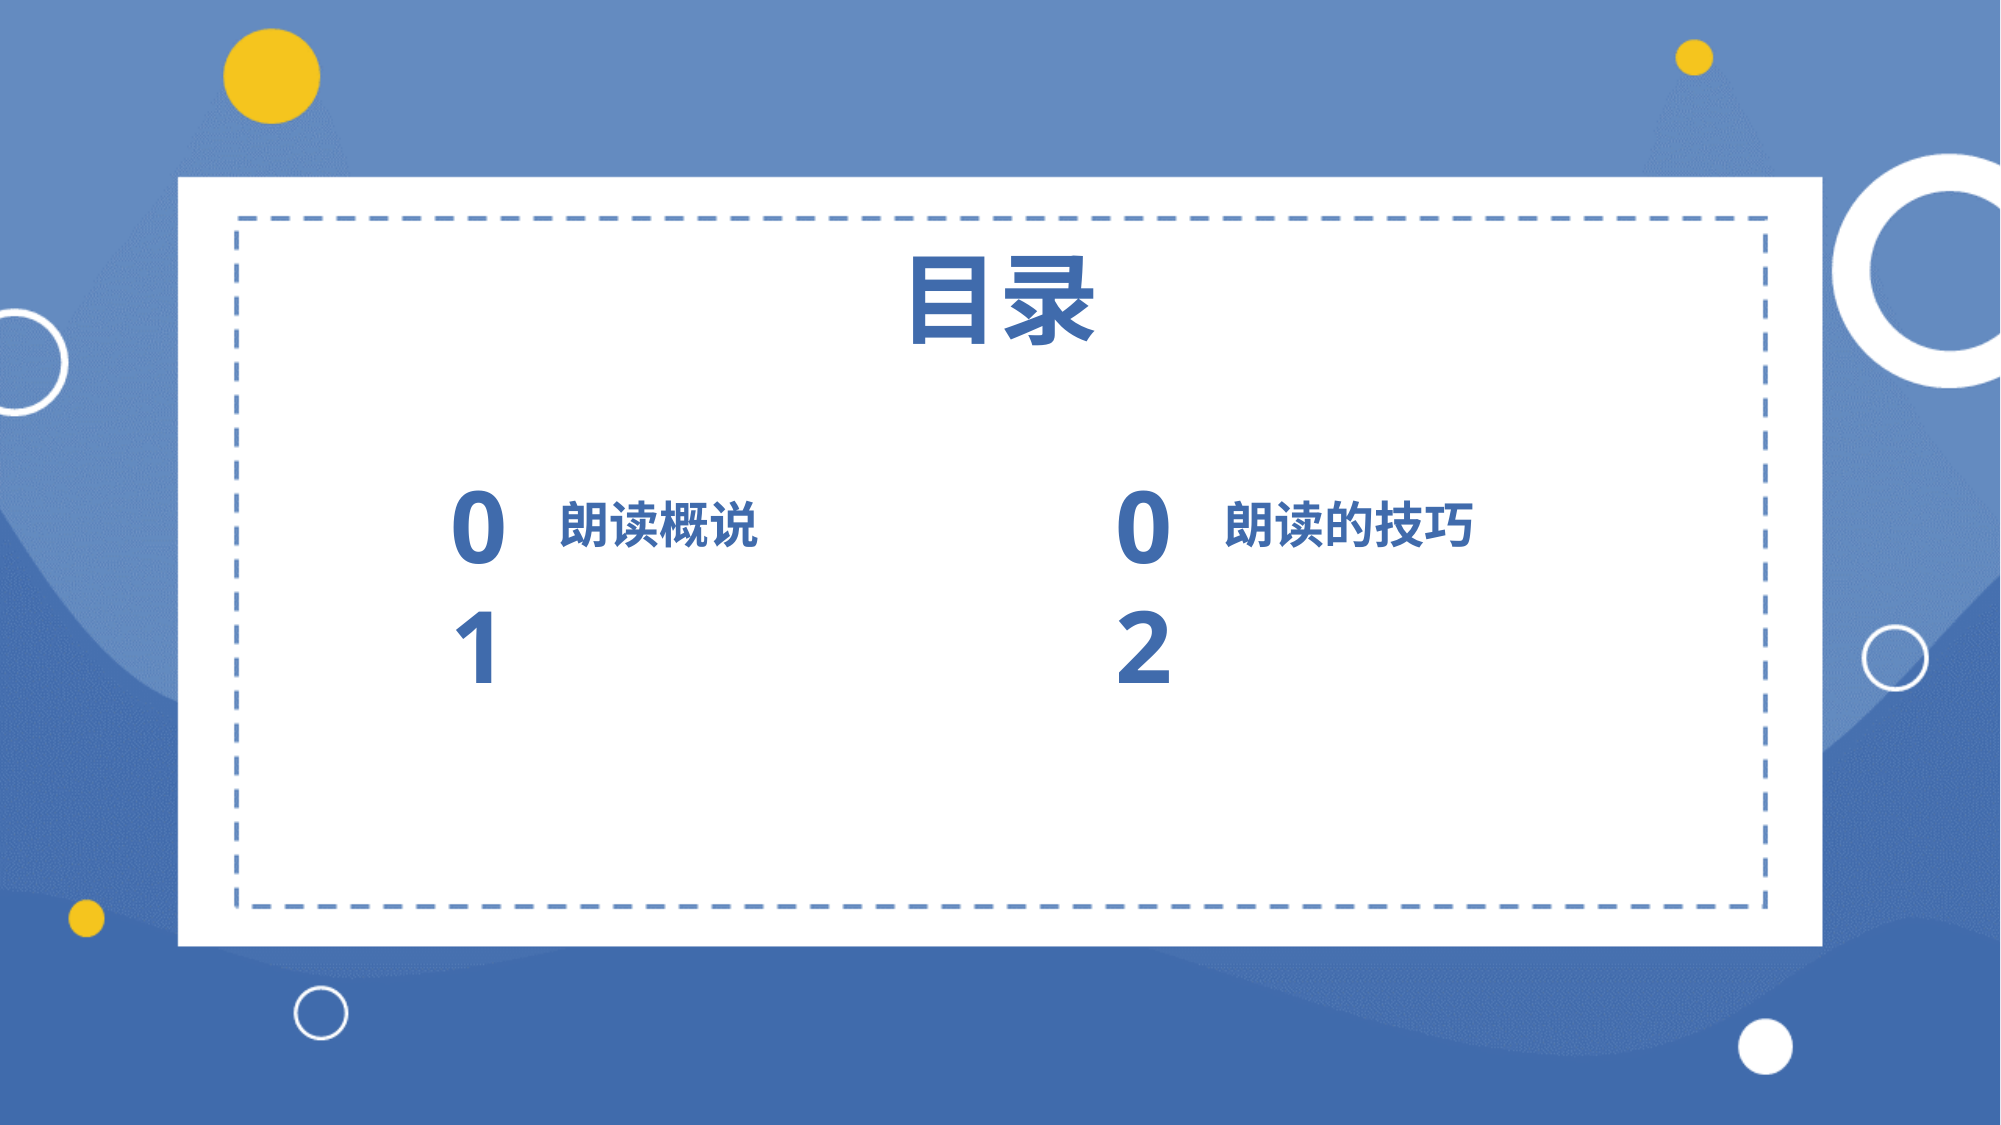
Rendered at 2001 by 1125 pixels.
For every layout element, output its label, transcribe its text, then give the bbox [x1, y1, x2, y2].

text_box 朗读的技巧 [1209, 486, 1543, 561]
text_box 01 [413, 455, 545, 711]
text_box 02 [1078, 455, 1210, 711]
text_box 朗读概说 [544, 486, 878, 561]
picture [0, 0, 2001, 1125]
text_box 目录 [885, 229, 1115, 364]
